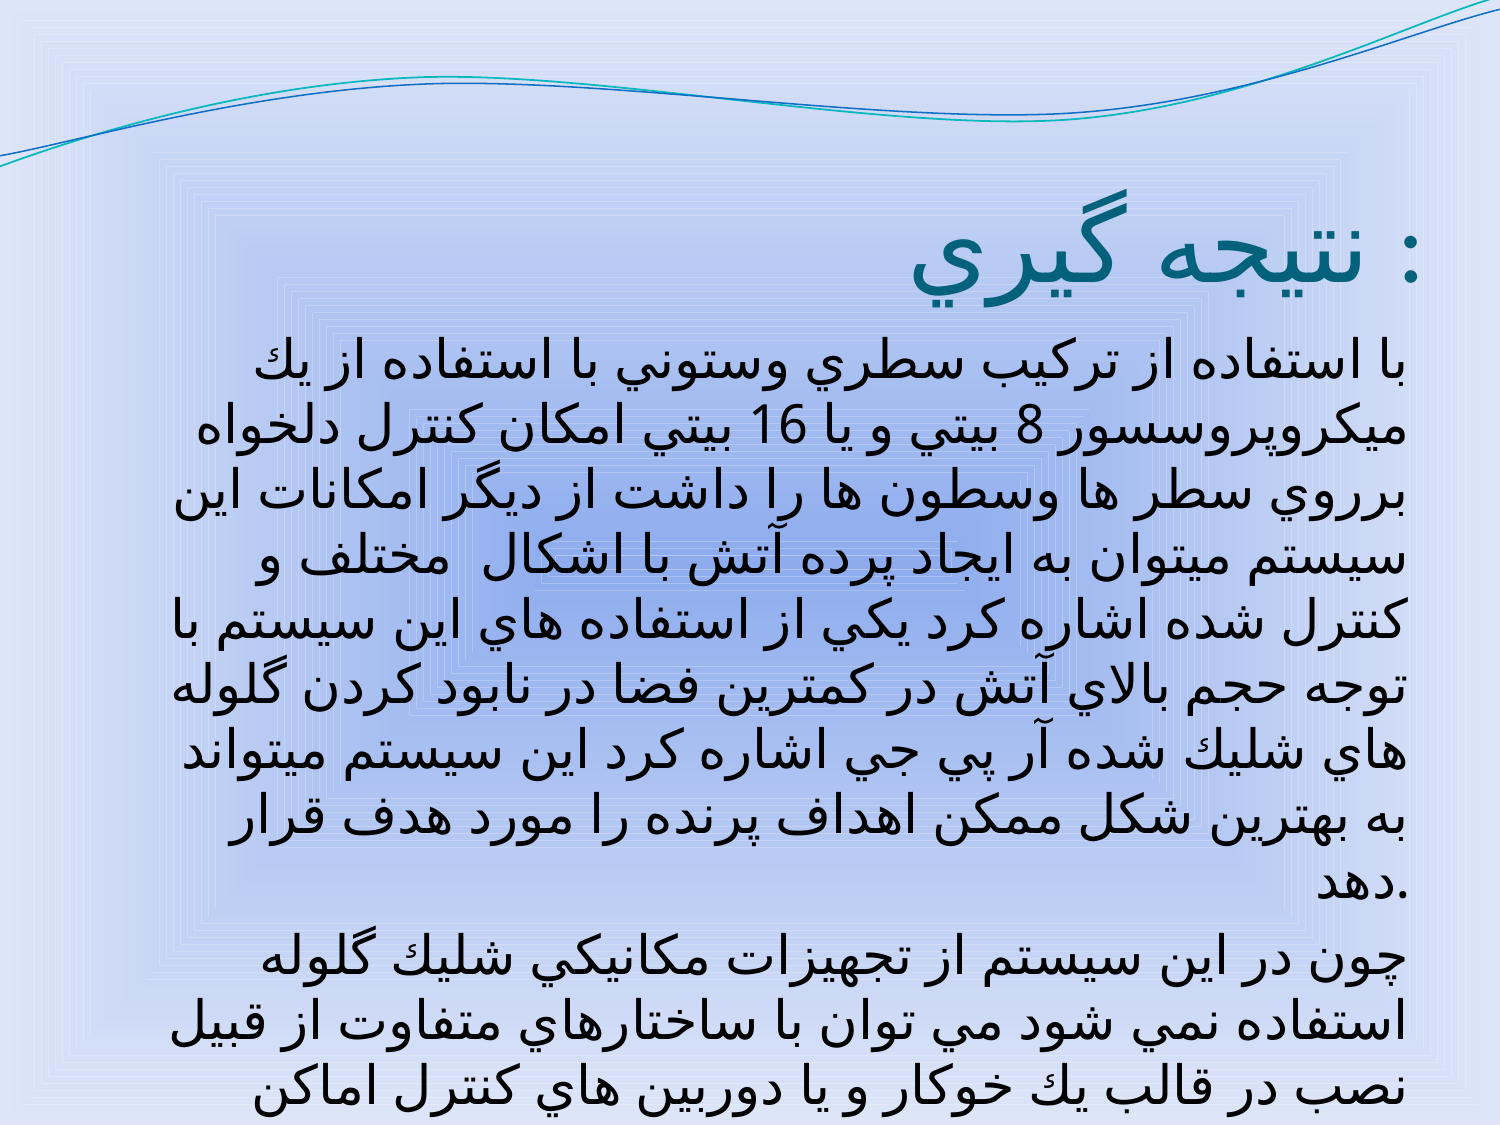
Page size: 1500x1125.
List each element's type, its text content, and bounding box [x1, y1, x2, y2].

list با استفاده از تركيب سطري وستوني با استفاده از يك ميكروپروسسور 8 بيتي و يا 16 بيتي امكان كنترل دلخواه برروي سطر ها وسطون ها را داشت از ديگر امكانات اين سيستم ميتوان به ايجاد پرده آتش با اشكال مختلف و كنترل شده اشاره كرد يكي از استفاده هاي اين سيستم با توجه حجم بالاي آتش در كمترين فضا در نابود كردن گلوله هاي شليك شده آر پي جي اشاره كرد اين سيستم ميتواند به بهترين شكل ممكن اهداف پرنده را مورد هدف قرار دهد. چون در اين سيستم از تجهيزات مكانيكي شليك گلوله استفاده نمي شود مي توان با ساختارهاي متفاوت از قبيل نصب در قالب يك خوكار و يا دوربين هاي كنترل اماكن استفاده كرد. [75, 317, 1425, 1038]
title نتيجه گيري : [75, 115, 1425, 303]
